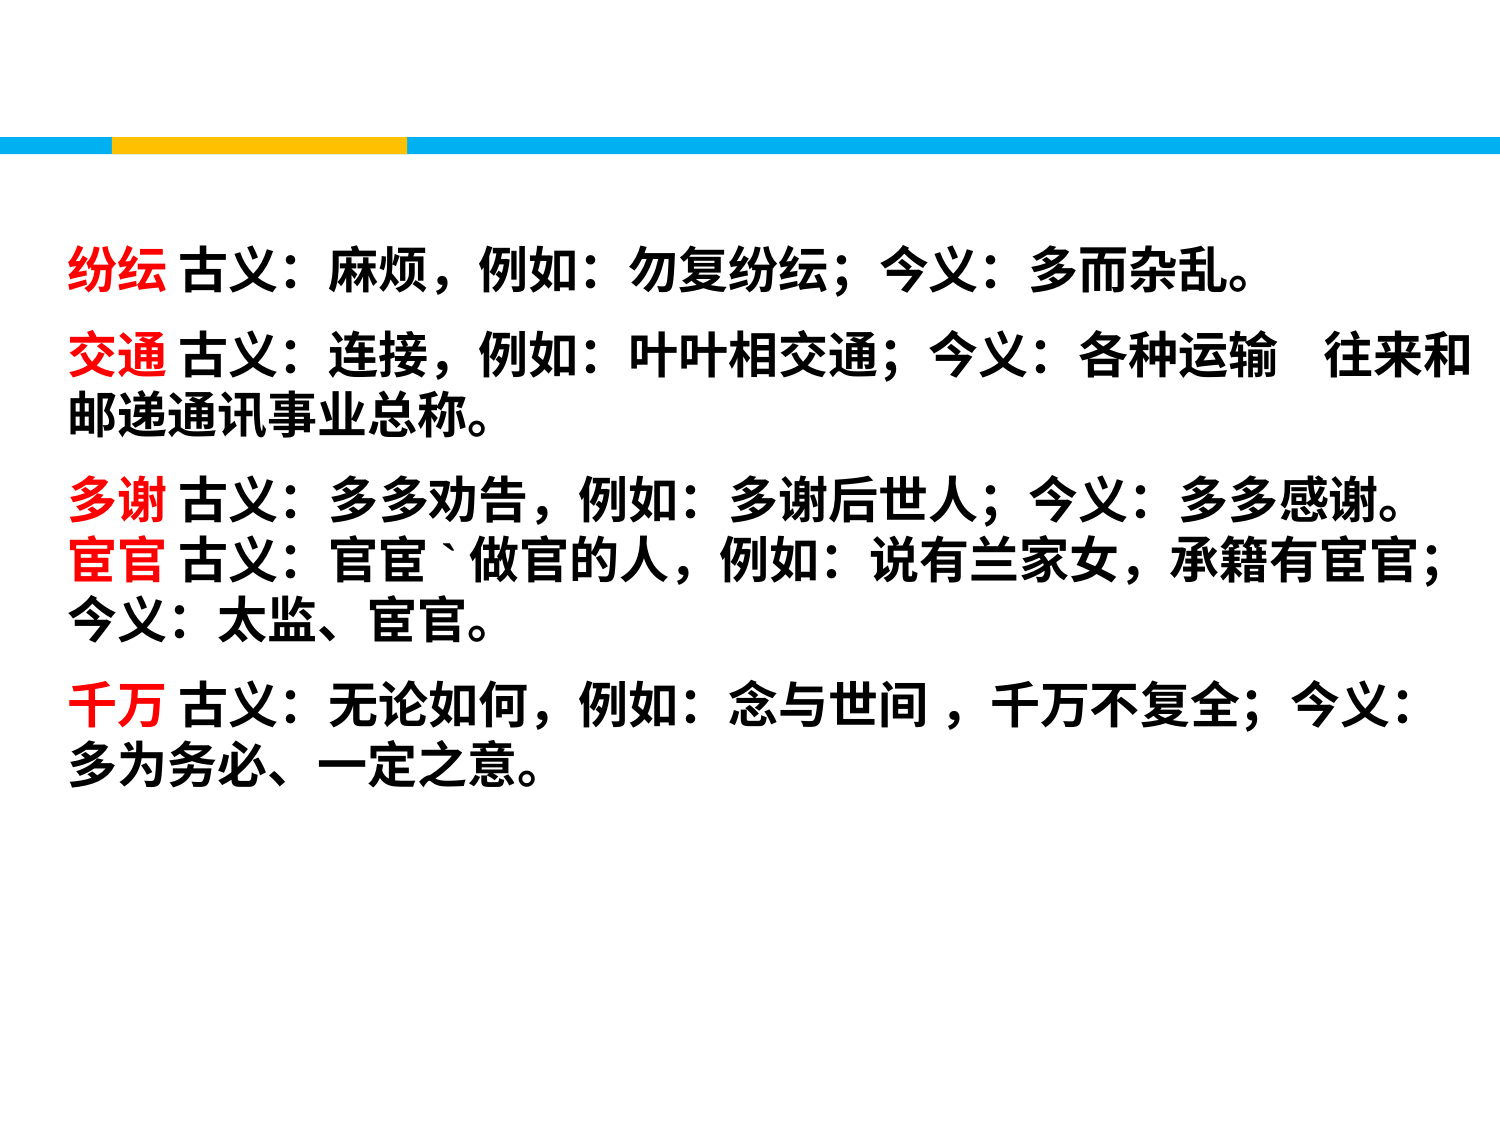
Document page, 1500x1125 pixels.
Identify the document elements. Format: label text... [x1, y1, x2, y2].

text_box 纷纭 古义：麻烦，例如：勿复纷纭；今义：多而杂乱。 交通 古义：连接，例如：叶叶相交通；今义：各种运输 往来和邮递通讯事业总称。 多谢 古义：多多劝告，例如：多谢后世人；今义：多多感谢。 宦官 古义：官宦`做官的人，例如：说有兰家女，承籍有宦官；今义：太监、宦官。 千万 古义：无论如何，例如：念与世间 ，千万不复全；今义：多为务必、一定之意。 [52, 231, 1500, 802]
text_box [111, 137, 408, 155]
text_box [408, 137, 1500, 155]
text_box [0, 137, 111, 155]
